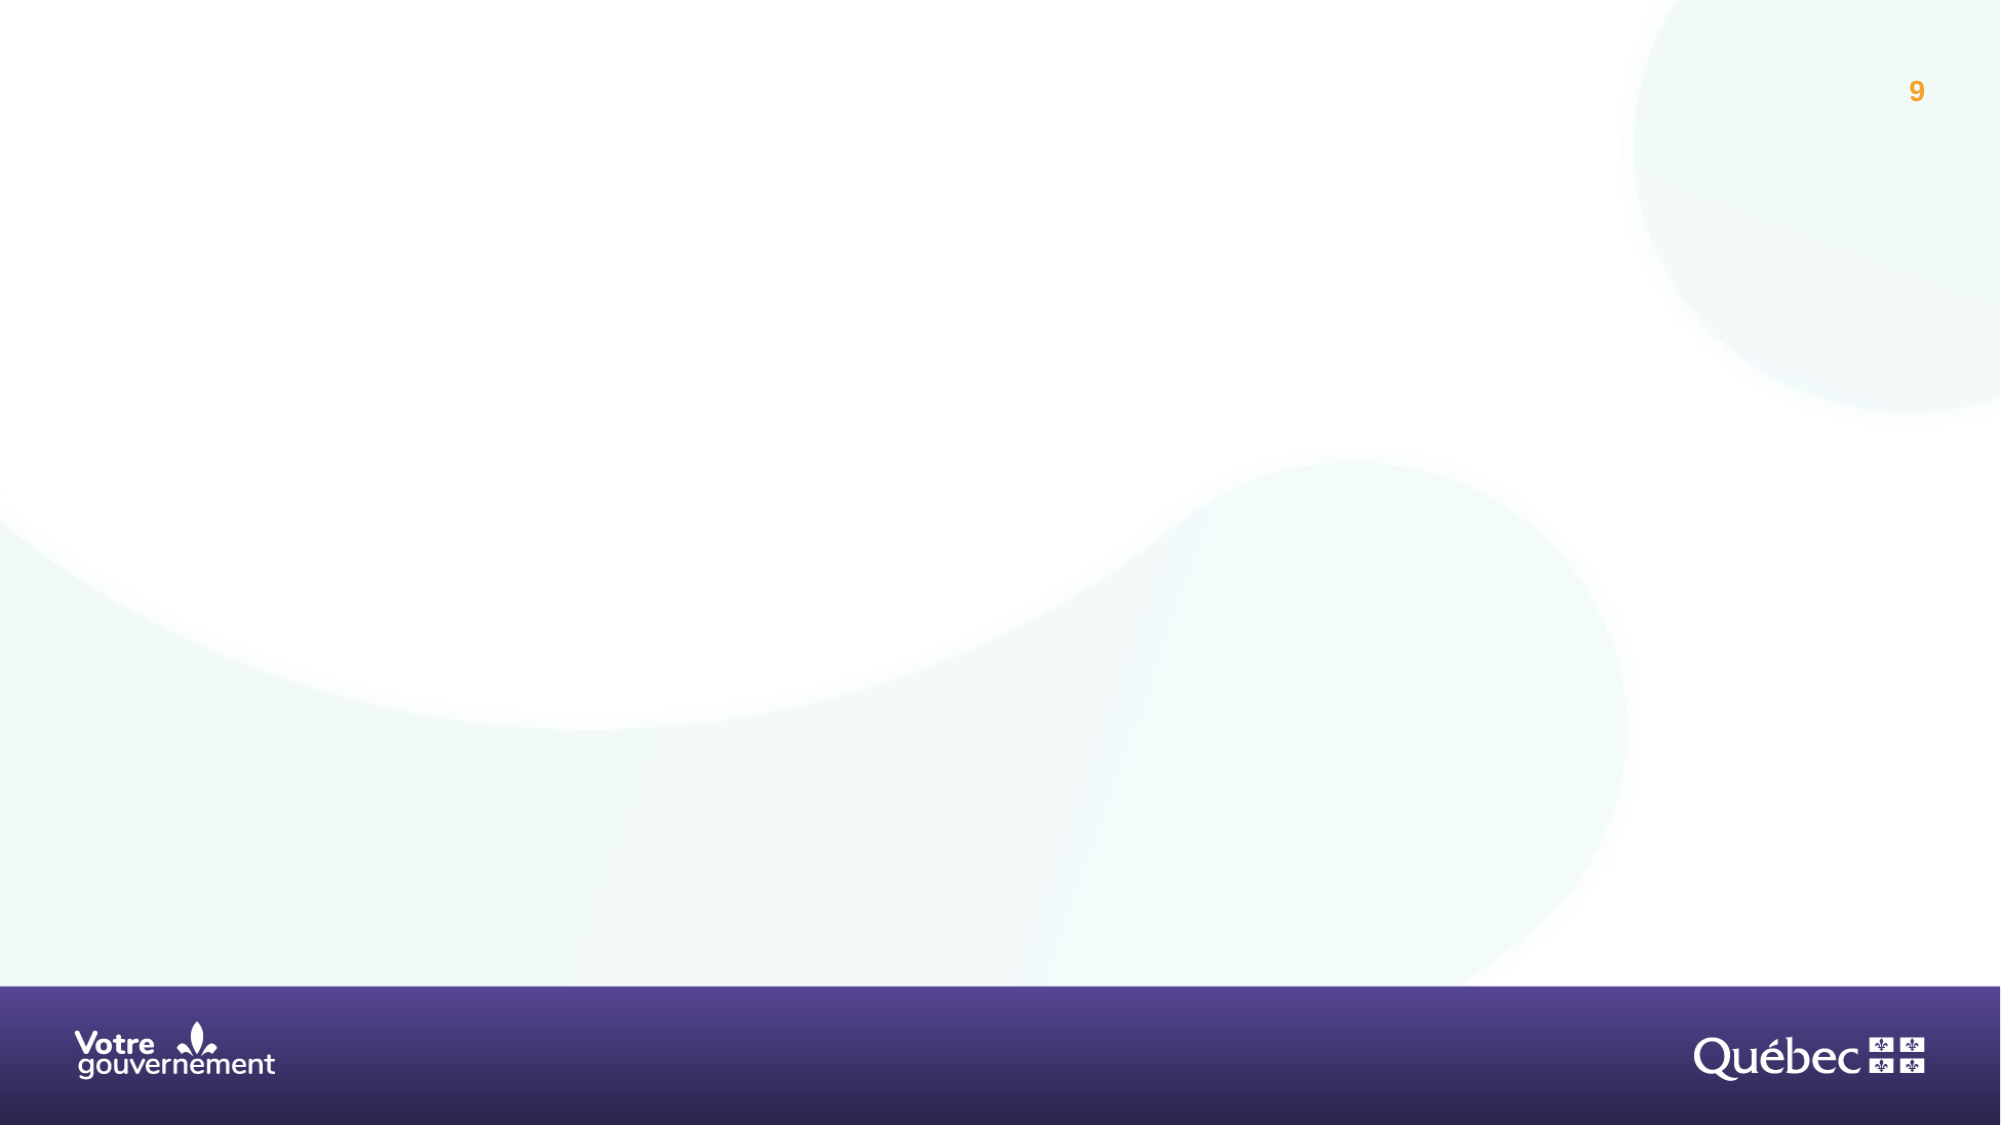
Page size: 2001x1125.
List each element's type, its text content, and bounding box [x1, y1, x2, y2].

slide_number 9 [1750, 59, 1941, 120]
picture [0, 0, 2001, 1125]
